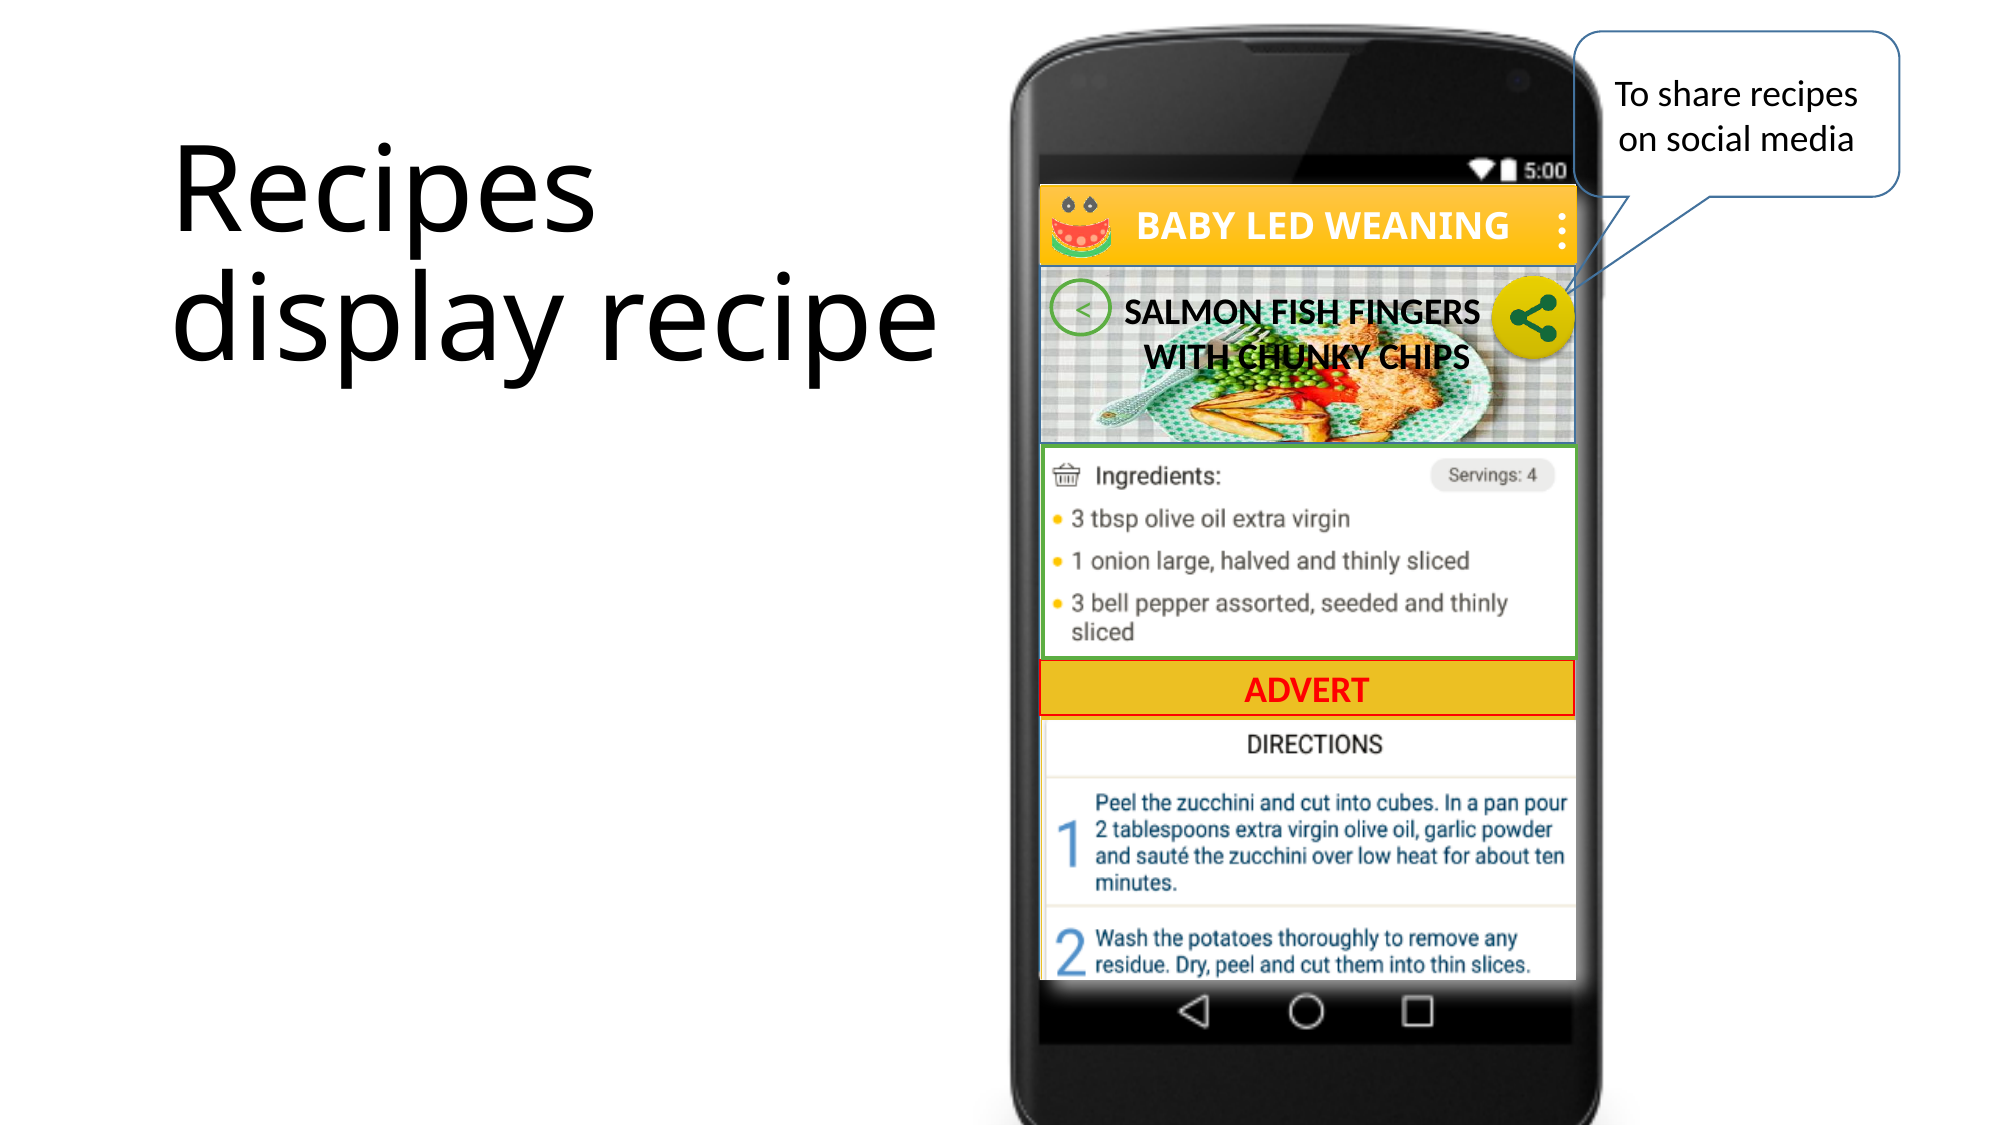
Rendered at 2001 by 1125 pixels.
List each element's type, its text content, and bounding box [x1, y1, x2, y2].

title Recipes display recipe [154, 79, 873, 538]
picture [1042, 446, 1575, 661]
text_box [873, 0, 1653, 1125]
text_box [1040, 186, 1577, 263]
picture [1480, 265, 1586, 371]
picture [1042, 720, 1576, 980]
text_box To share recipes on social media [1653, 30, 1901, 237]
